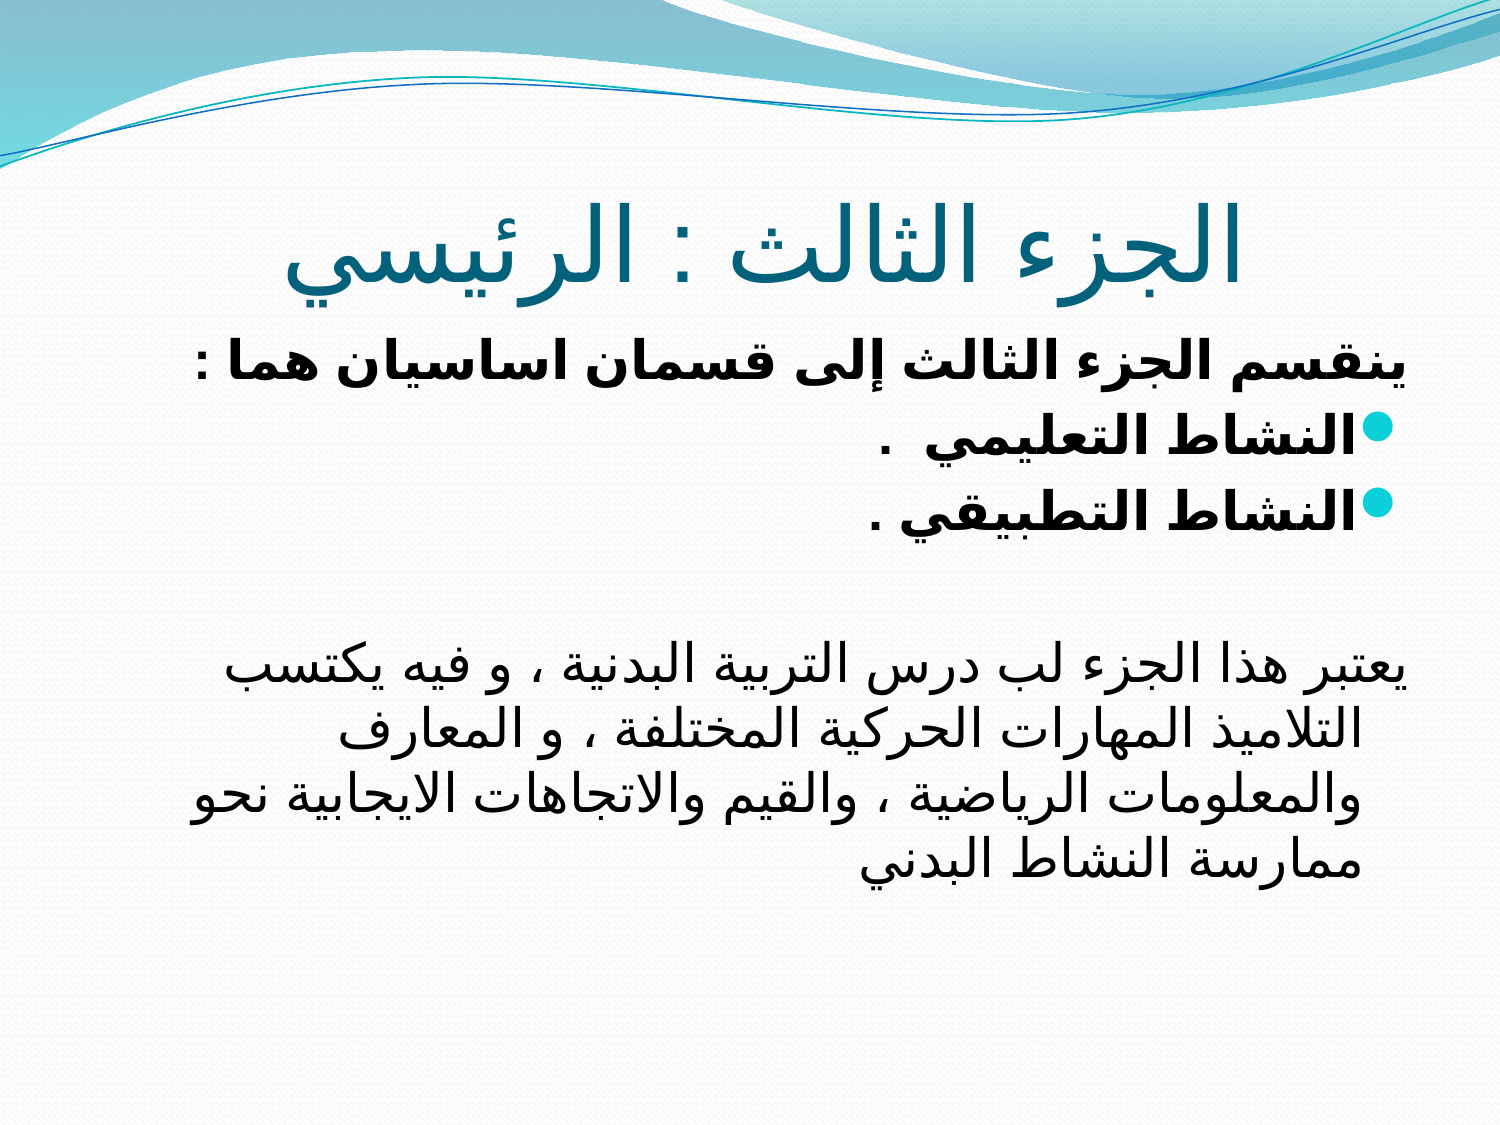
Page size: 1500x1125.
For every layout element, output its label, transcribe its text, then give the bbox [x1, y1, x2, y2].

title الجزء الثالث : الرئيسي [75, 115, 1425, 304]
list ينقسم الجزء الثالث إلى قسمان اساسيان هما : النشاط التعليمي . النشاط التطبيقي . يعتبر هذا الجزء لب درس التربية البدنية ، و فيه يكتسب التلاميذ المهارات الحركية المختلفة ، و المعارف والمعلومات الرياضية ، والقيم والاتجاهات الايجابية نحو ممارسة النشاط البدني [75, 317, 1425, 1038]
